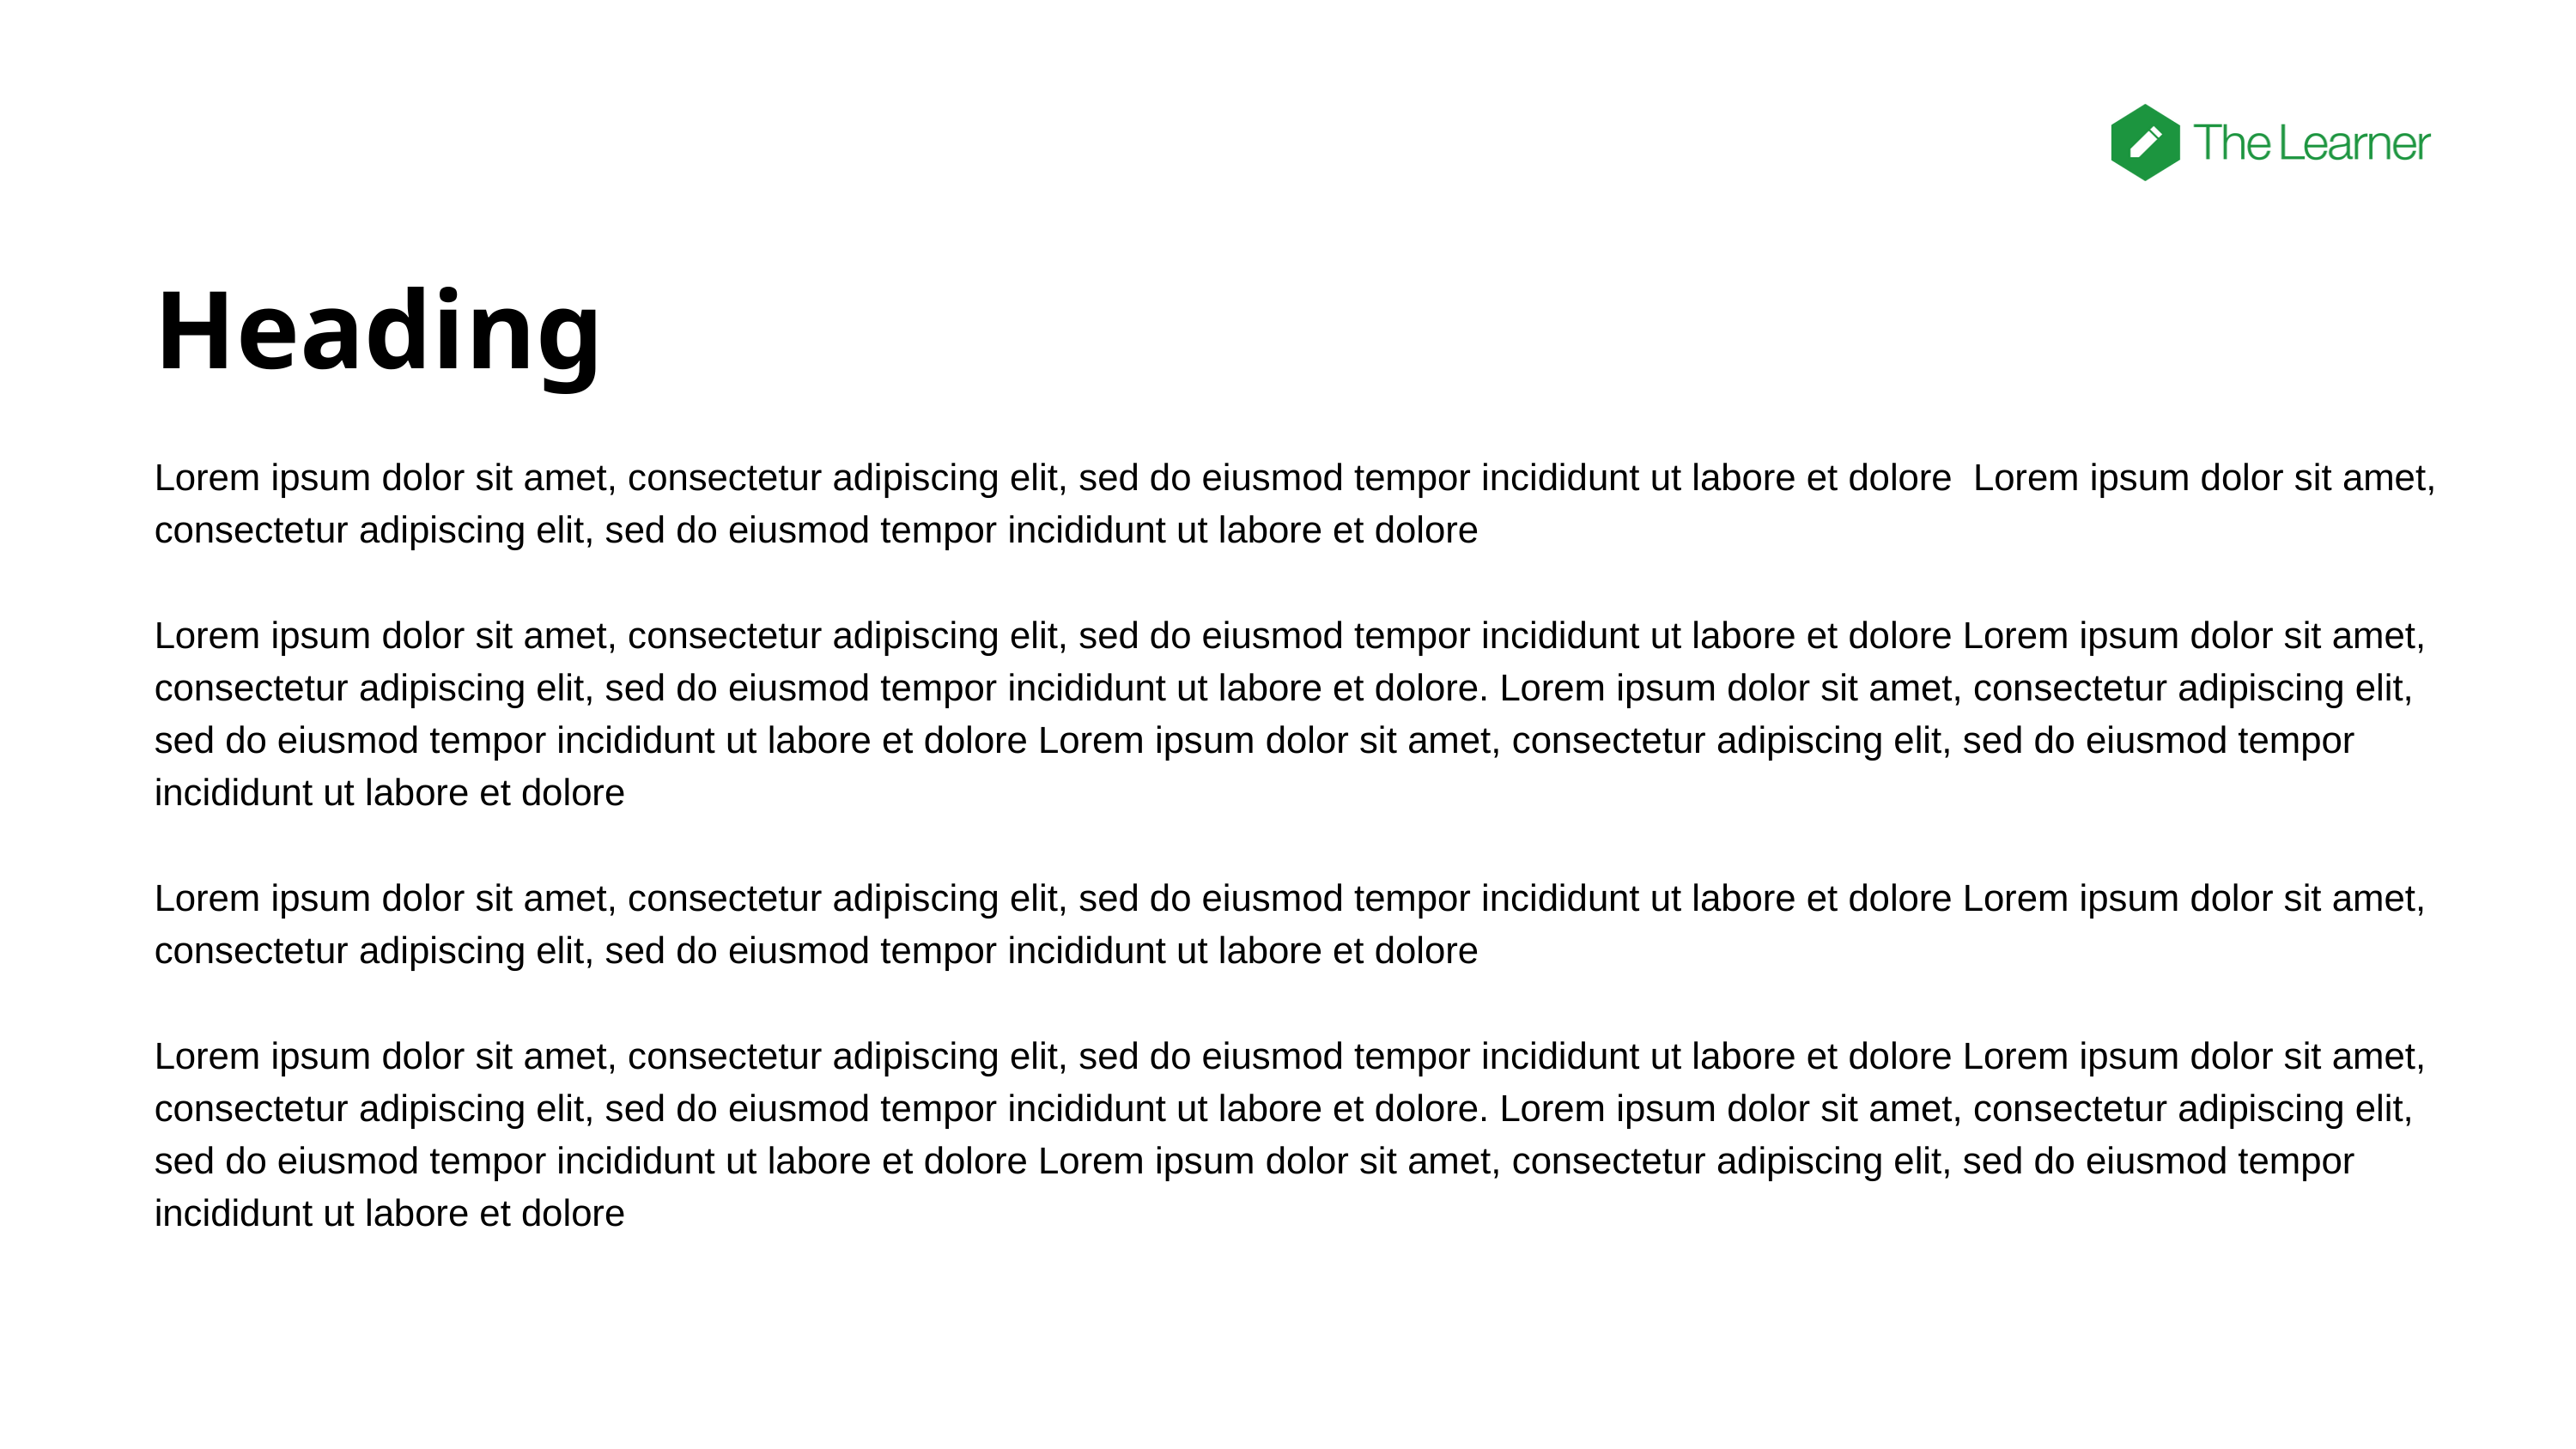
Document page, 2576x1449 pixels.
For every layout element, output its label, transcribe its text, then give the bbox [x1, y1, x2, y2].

text_box Heading [154, 240, 1066, 391]
text_box Lorem ipsum dolor sit amet, consectetur adipiscing elit, sed do eiusmod tempor incididunt ut labore et dolore Lorem ipsum dolor sit amet, consectetur adipiscing elit, sed do eiusmod tempor incididunt ut labore et dolore Lorem ipsum dolor sit amet, consectetur adipiscing elit, sed do eiusmod tempor incididunt ut labore et dolore Lorem ipsum dolor sit amet, consectetur adipiscing elit, sed do eiusmod tempor incididunt ut labore et dolore. Lorem ipsum dolor sit amet, consectetur adipiscing elit, sed do eiusmod tempor incididunt ut labore et dolore Lorem ipsum dolor sit amet, consectetur adipiscing elit, sed do eiusmod tempor incididunt ut labore et dolore Lorem ipsum dolor sit amet, consectetur adipiscing elit, sed do eiusmod tempor incididunt ut labore et dolore Lorem ipsum dolor sit amet, consectetur adipiscing elit, sed do eiusmod tempor incididunt ut labore et dolore Lorem ipsum dolor sit amet, consectetur adipiscing elit, sed do eiusmod tempor incididunt ut labore et dolore Lorem ipsum dolor sit amet, consectetur adipiscing elit, sed do eiusmod tempor incididunt ut labore et dolore. Lorem ipsum dolor sit amet, consectetur adipiscing elit, sed do eiusmod tempor incididunt ut labore et dolore Lorem ipsum dolor sit amet, consectetur adipiscing elit, sed do eiusmod tempor incididunt ut labore et dolore [154, 446, 2475, 1287]
text_box [2111, 104, 2432, 181]
